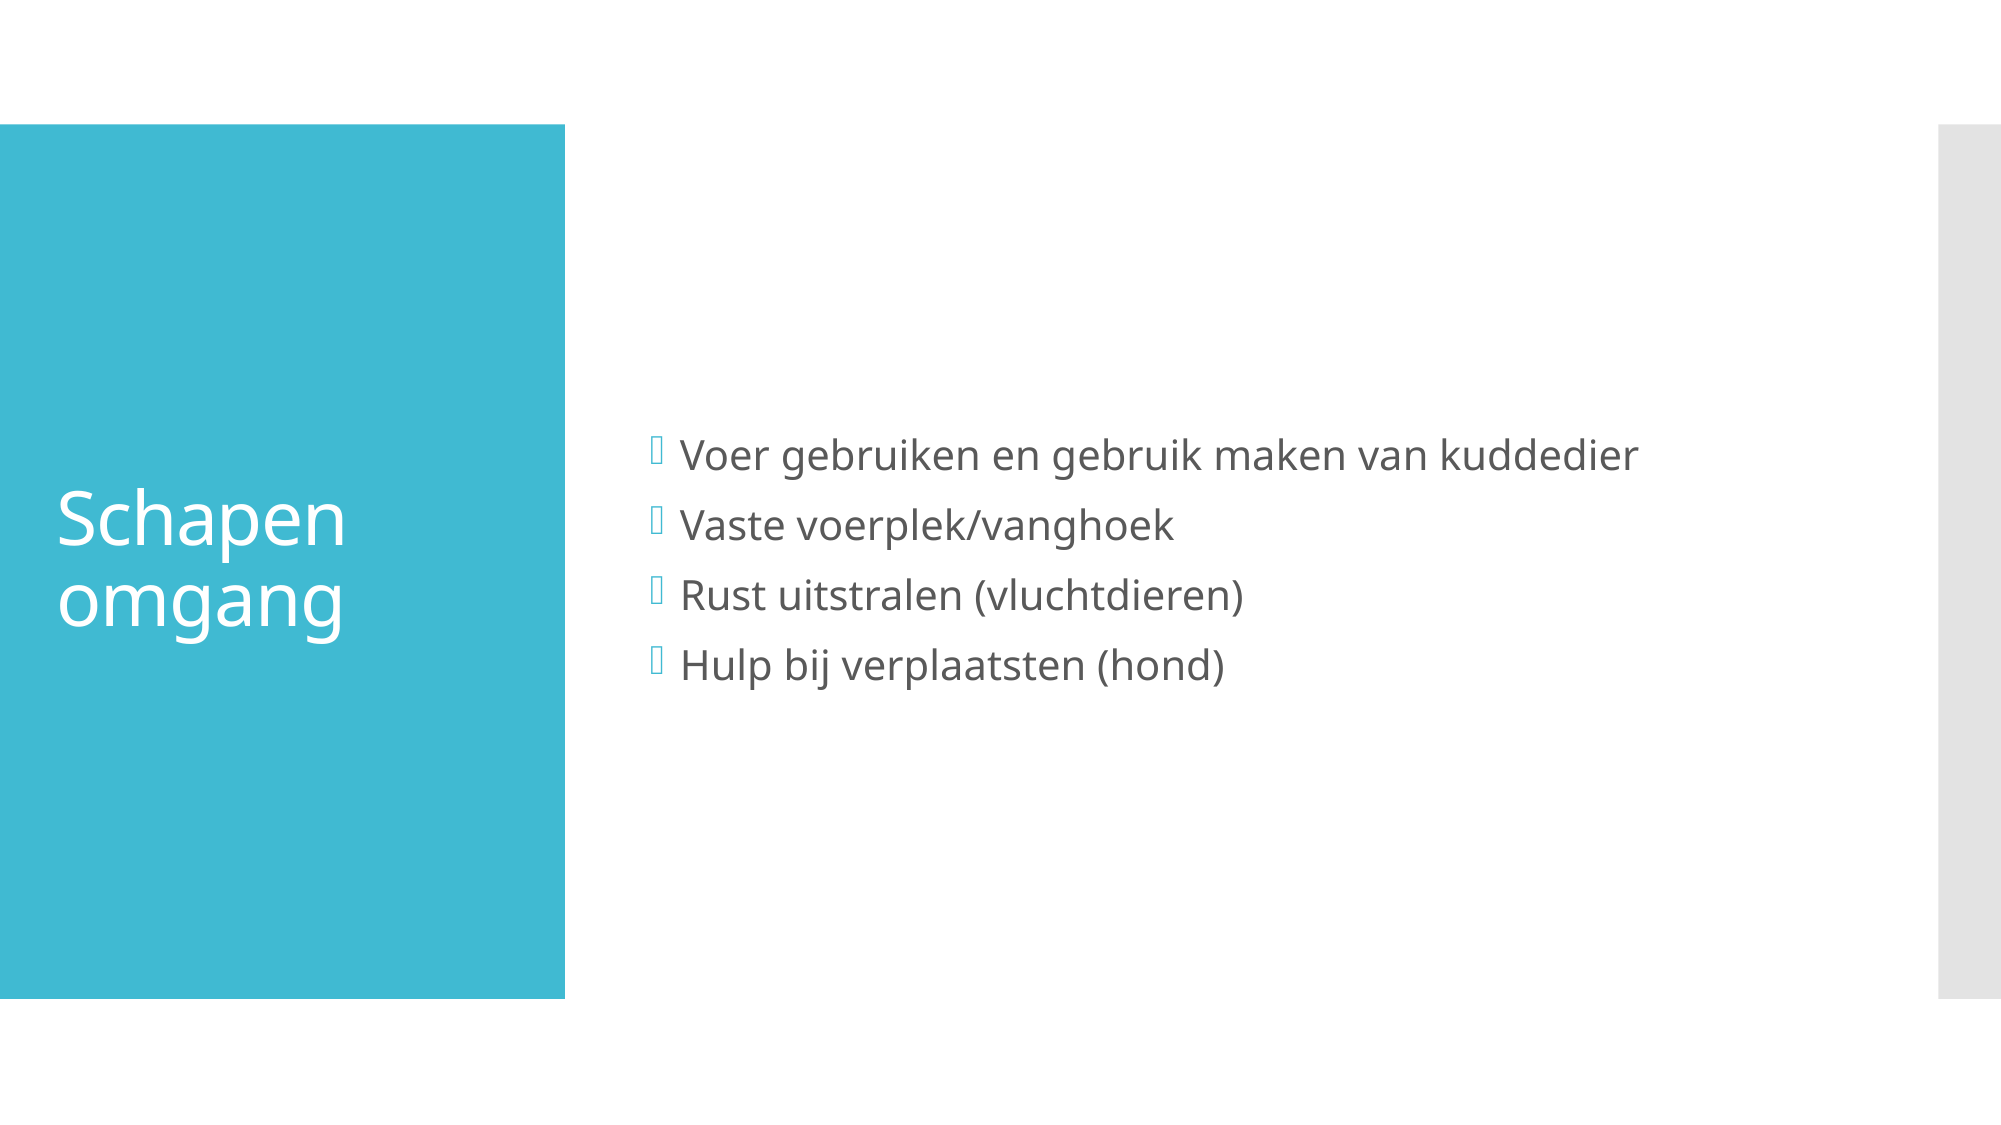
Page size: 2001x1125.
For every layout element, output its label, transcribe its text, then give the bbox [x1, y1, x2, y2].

title Schapen omgang [41, 184, 525, 940]
list Voer gebruiken en gebruik maken van kuddedier Vaste voerplek/vanghoek Rust uitstralen (vluchtdieren) Hulp bij verplaatsten (hond) [634, 141, 1835, 982]
